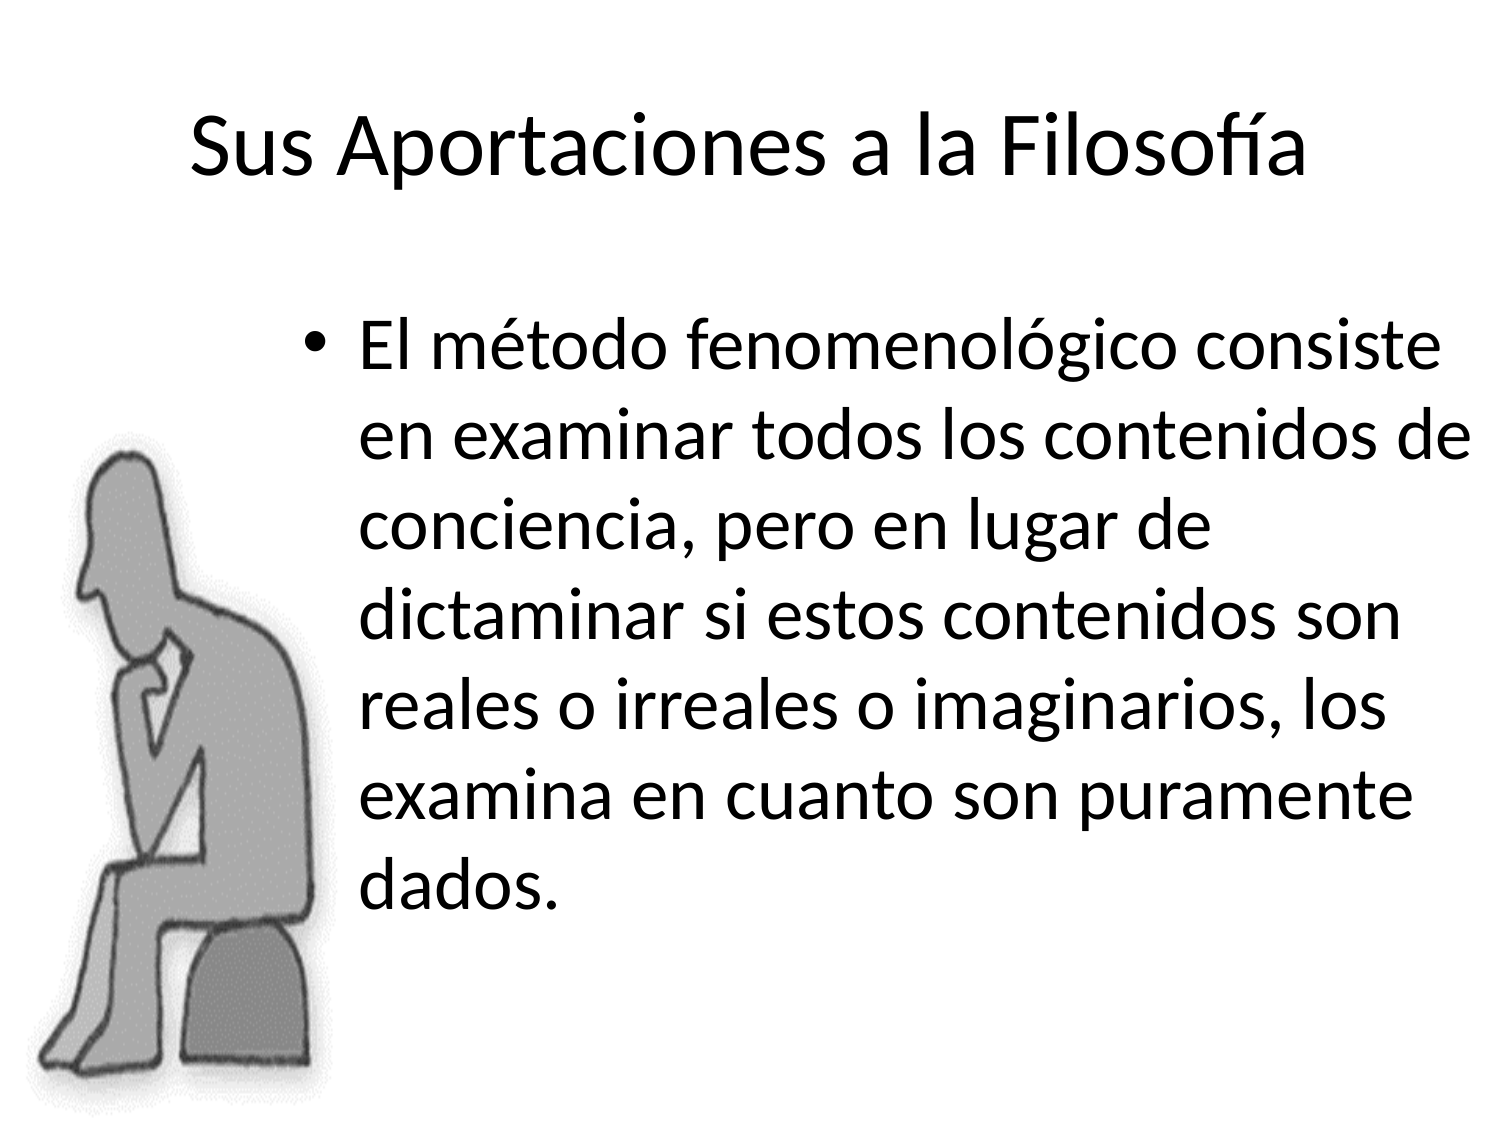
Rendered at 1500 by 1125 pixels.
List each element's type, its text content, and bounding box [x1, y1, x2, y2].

picture [0, 399, 376, 1125]
title Sus Aportaciones a la Filosofía [75, 45, 1425, 233]
list El método fenomenológico consiste en examinar todos los contenidos de conciencia, pero en lugar de dictaminar si estos contenidos son reales o irreales o imaginarios, los examina en cuanto son puramente dados. [287, 287, 1500, 950]
